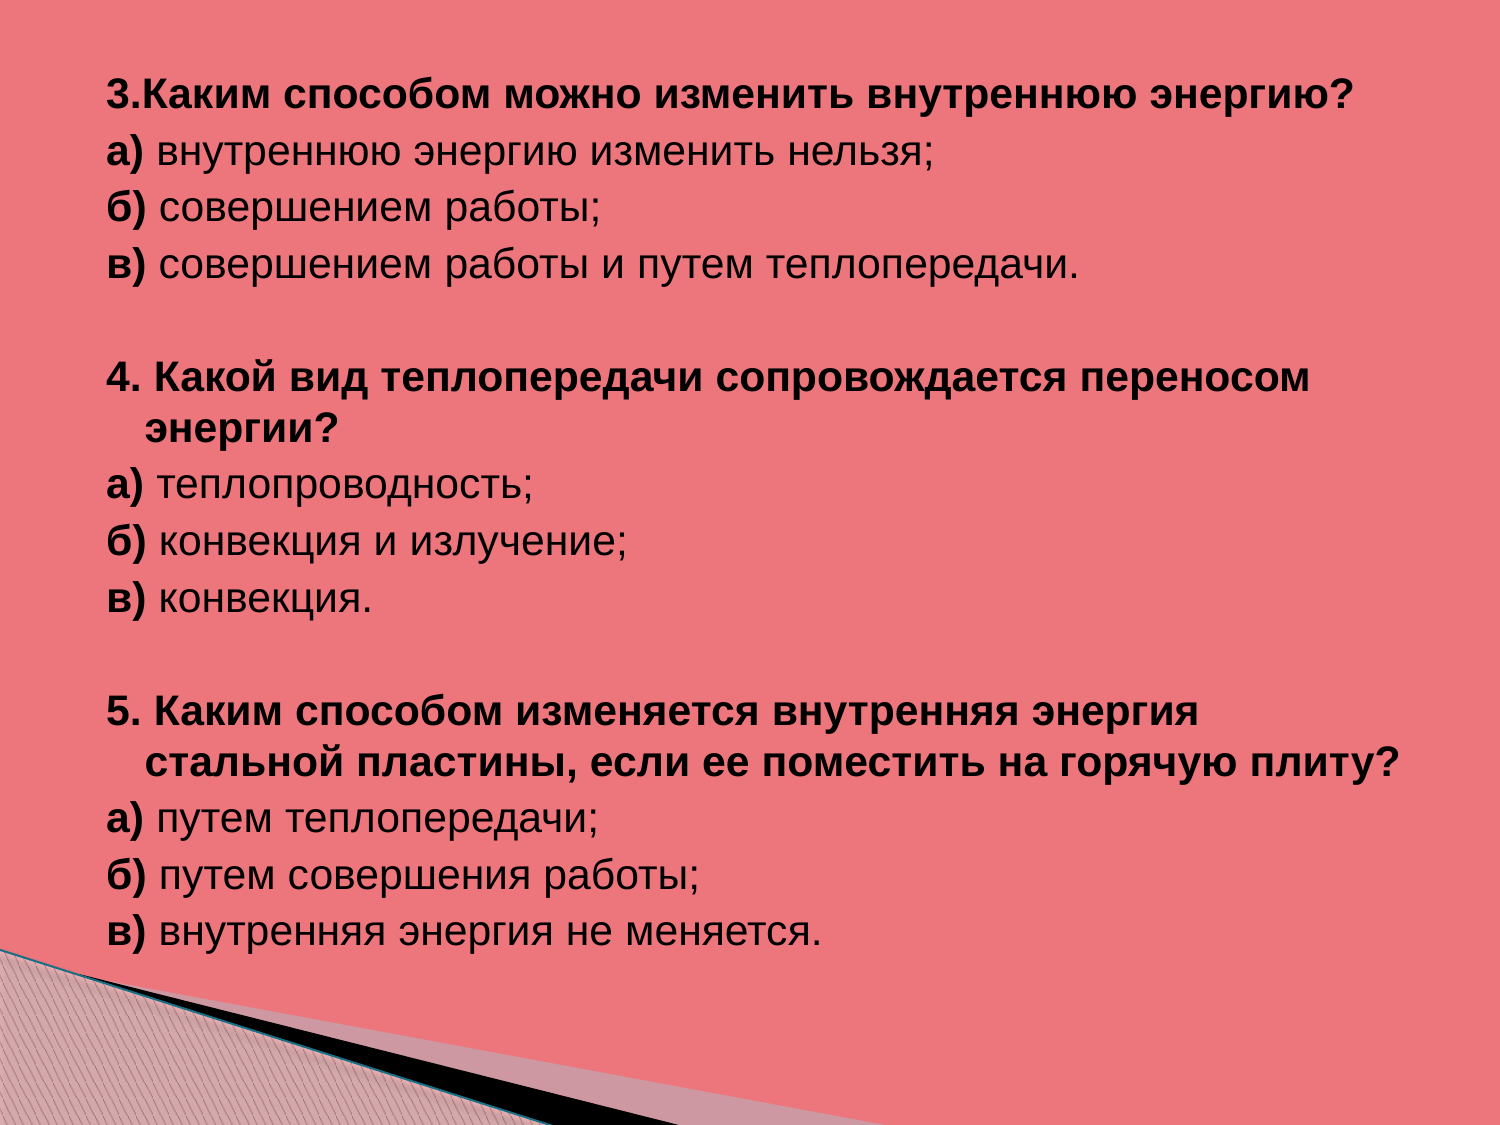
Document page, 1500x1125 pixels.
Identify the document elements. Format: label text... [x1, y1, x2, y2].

list 3.Каким способом можно изменить внутреннюю энергию? а) внутреннюю энергию изменить нельзя; б) совершением работы; в) совершением работы и путем теплопередачи. 4. Какой вид теплопередачи сопровождается переносом энергии? а) теплопроводность; б) конвекция и излучение; в) конвекция. 5. Каким способом изменяется внутренняя энергия стальной пластины, если ее поместить на горячую плиту? а) путем теплопередачи; б) путем совершения работы; в) внутренняя энергия не меняется. [75, 58, 1425, 986]
